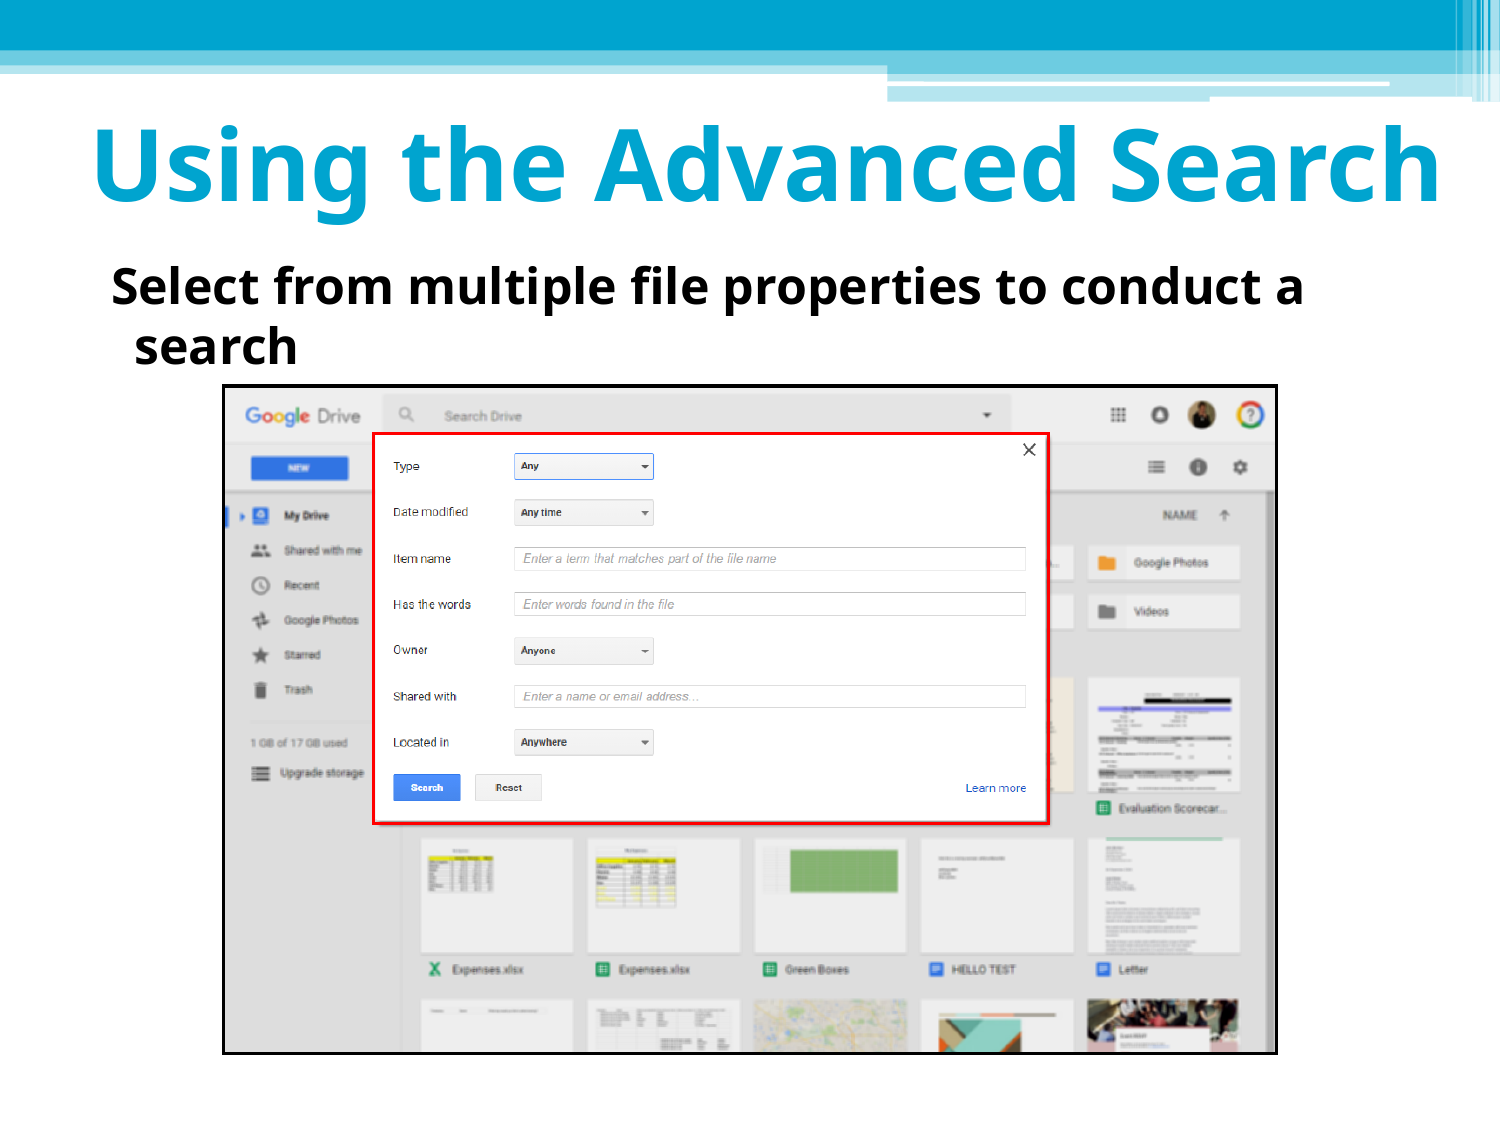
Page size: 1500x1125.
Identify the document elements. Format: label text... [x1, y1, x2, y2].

picture [224, 387, 1275, 1052]
list Select from multiple file properties to conduct a search [75, 248, 1463, 525]
title Using the Advanced Search [75, 75, 1500, 248]
